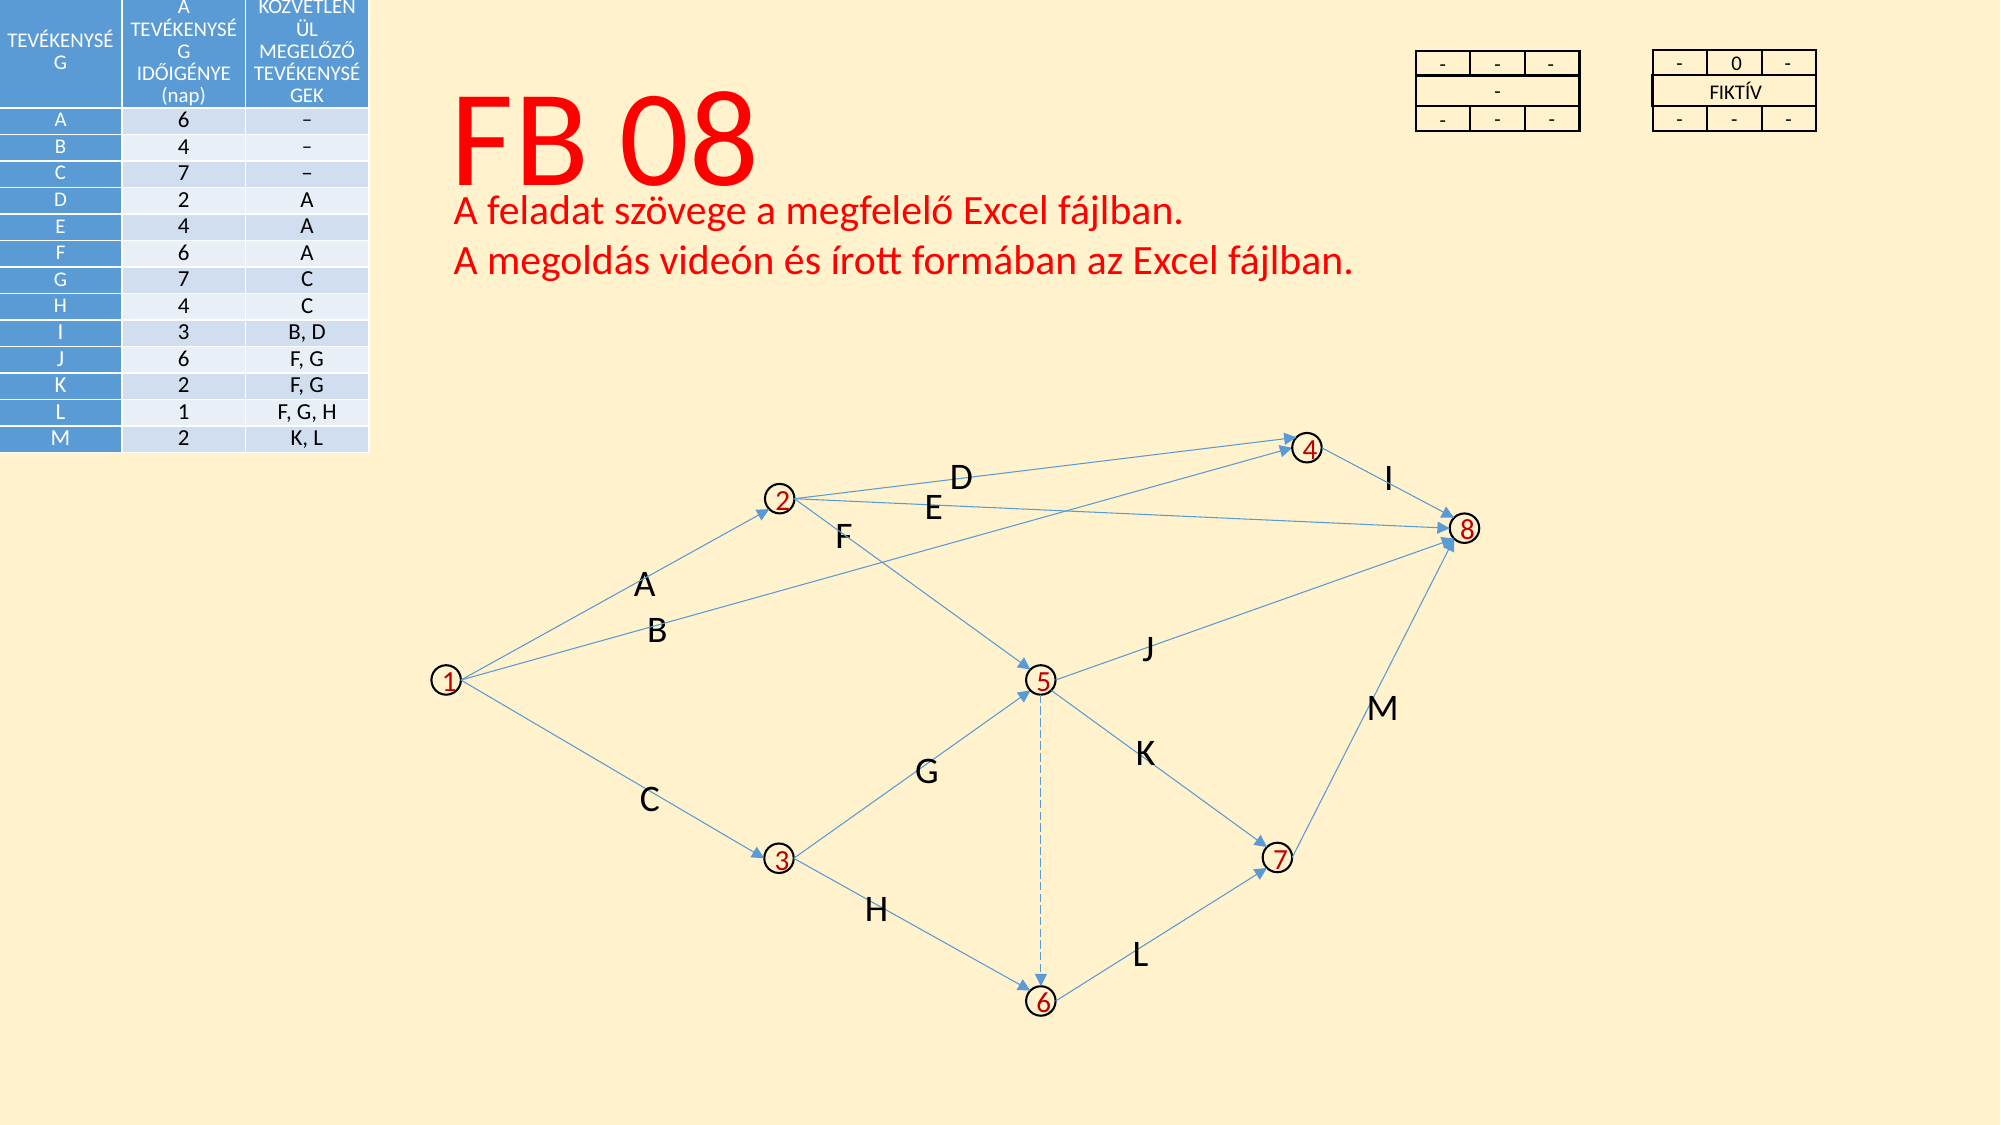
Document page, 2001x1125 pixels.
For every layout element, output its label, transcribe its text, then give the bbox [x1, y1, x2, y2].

table_header A TEVÉKENYSÉG IDŐIGÉNYE (nap) [123, 0, 245, 107]
table_cell I [0, 321, 121, 346]
table_cell 4 [123, 294, 245, 319]
table_cell 4 [123, 215, 245, 240]
table_cell 6 [123, 109, 245, 134]
table_cell 6 [123, 347, 245, 372]
table_cell 4 [123, 135, 245, 160]
table_cell – [246, 135, 368, 160]
table_cell 2 [123, 188, 245, 213]
table_cell H [0, 294, 121, 319]
table_cell K, L [246, 427, 368, 452]
table_cell E [0, 215, 121, 240]
table_cell F, G, H [246, 400, 368, 425]
table_cell 2 [123, 374, 245, 399]
table_cell 2 [123, 427, 245, 452]
table_cell F [0, 241, 121, 266]
table_cell A [0, 109, 121, 134]
table_cell G [0, 268, 121, 293]
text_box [1415, 42, 1580, 140]
table_cell 3 [123, 321, 245, 346]
table_cell B, D [246, 321, 368, 346]
table_cell 6 [123, 241, 245, 266]
table_cell A [246, 188, 368, 213]
table_cell C [0, 162, 121, 187]
table_cell F, G [246, 374, 368, 399]
table_cell L [0, 400, 121, 425]
table_header TEVÉKENYSÉG [0, 0, 121, 107]
table_cell 7 [123, 162, 245, 187]
table_cell C [246, 294, 368, 319]
table_cell M [0, 427, 121, 452]
table_cell F, G [246, 347, 368, 372]
table_cell K [0, 374, 121, 399]
table_cell C [246, 268, 368, 293]
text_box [1652, 42, 1817, 140]
table_cell A [246, 241, 368, 266]
table_cell – [246, 109, 368, 134]
table_cell 1 [123, 400, 245, 425]
table_cell A [246, 215, 368, 240]
text_box FB 08 [436, 40, 775, 220]
table_cell D [0, 188, 121, 213]
table_cell J [0, 347, 121, 372]
table_header KÖZVETLENÜL MEGELŐZŐ TEVÉKENYSÉGEK [246, 0, 368, 107]
table_cell – [246, 162, 368, 187]
table_cell 7 [123, 268, 245, 293]
table_cell B [0, 135, 121, 160]
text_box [431, 432, 1480, 1016]
text_box A feladat szövege a megfelelő Excel fájlban. A megoldás videón és írott formában az Excel fájlban. [438, 175, 1370, 291]
